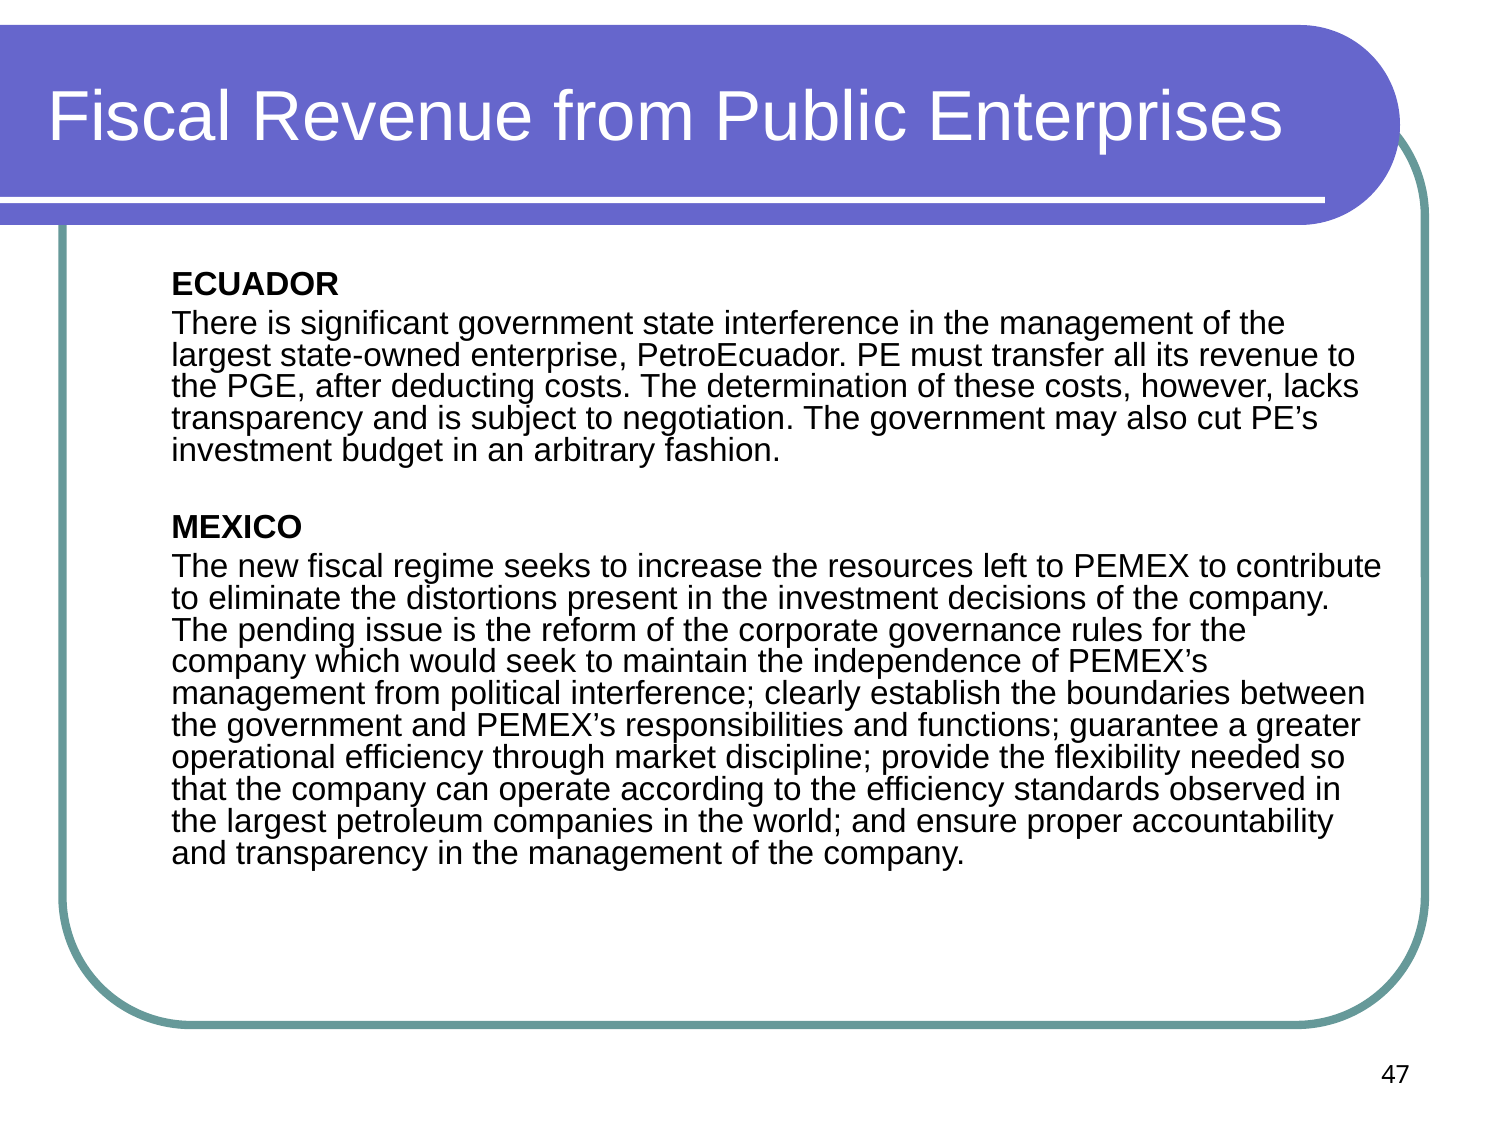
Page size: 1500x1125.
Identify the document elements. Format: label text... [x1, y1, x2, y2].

slide_number 47 [1074, 1024, 1426, 1101]
list ECUADOR There is significant government state interference in the management of the largest state-owned enterprise, PetroEcuador. PE must transfer all its revenue to the PGE, after deducting costs. The determination of these costs, however, lacks transparency and is subject to negotiation. The government may also cut PE’s investment budget in an arbitrary fashion. MEXICO The new fiscal regime seeks to increase the resources left to PEMEX to contribute to eliminate the distortions present in the investment decisions of the company. The pending issue is the reform of the corporate governance rules for the company which would seek to maintain the independence of PEMEX’s management from political interference; clearly establish the boundaries between the government and PEMEX’s responsibilities and functions; guarantee a greater operational efficiency through market discipline; provide the flexibility needed so that the company can operate according to the efficiency standards observed in the largest petroleum companies in the world; and ensure proper accountability and transparency in the management of the company. [99, 262, 1401, 988]
title Fiscal Revenue from Public Enterprises [31, 37, 1348, 188]
